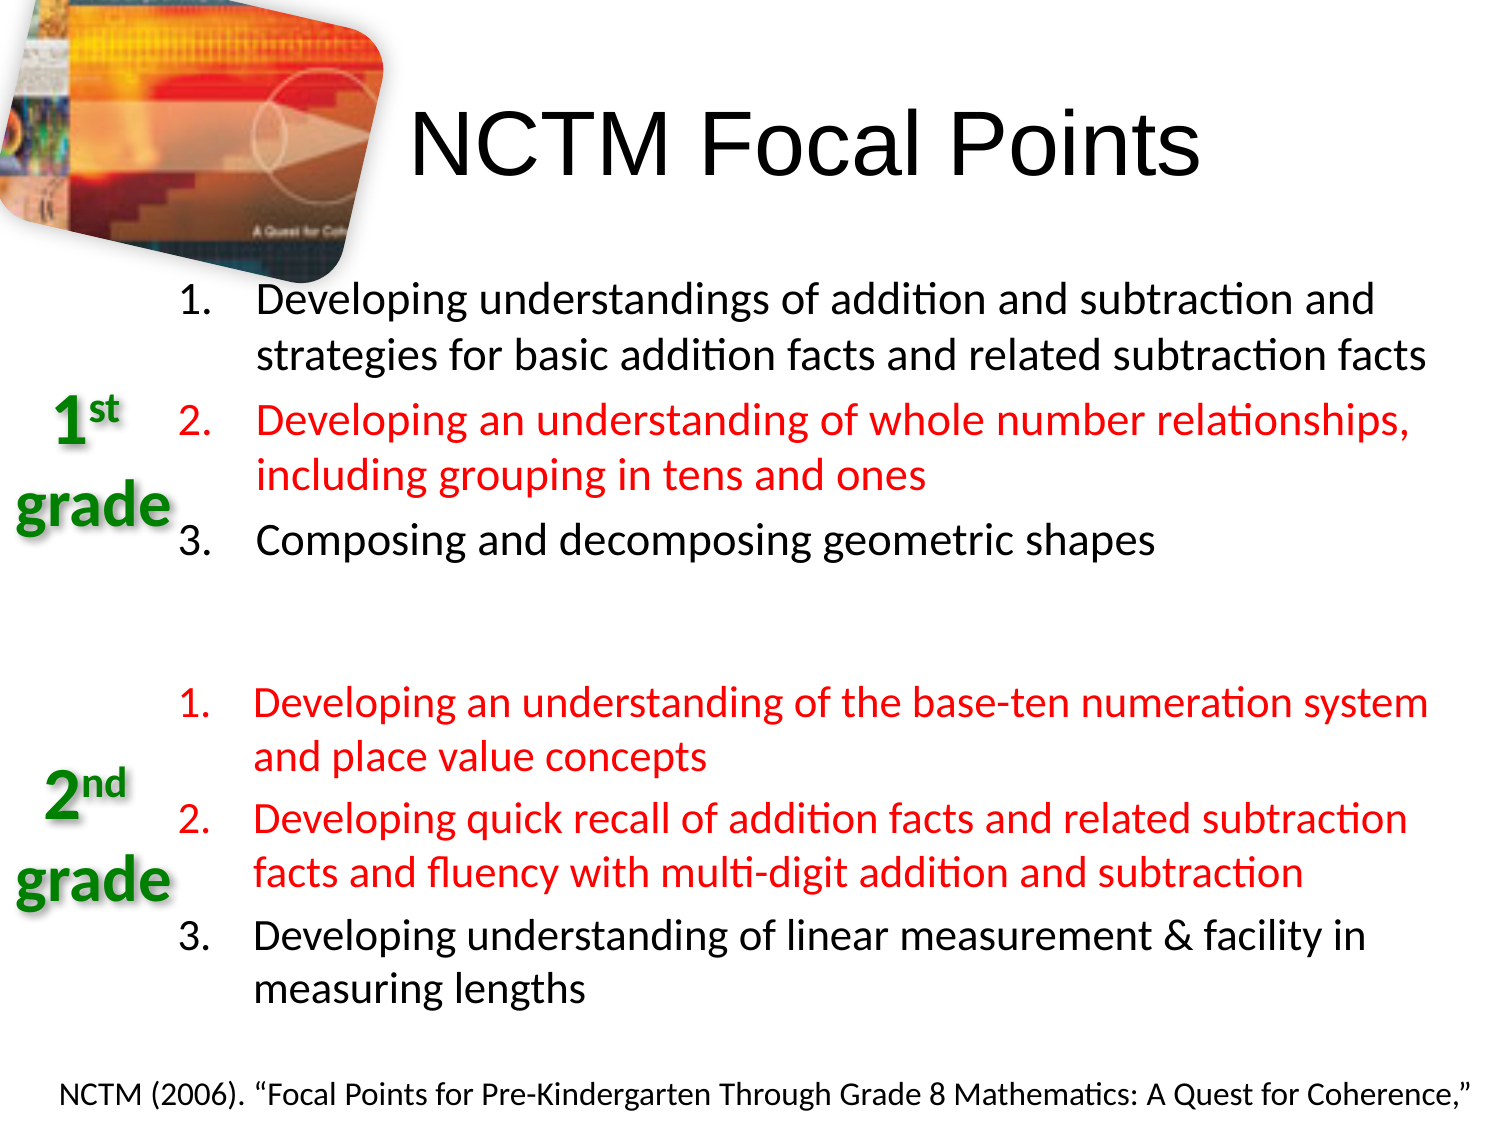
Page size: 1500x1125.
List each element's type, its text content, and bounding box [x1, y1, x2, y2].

text_box NCTM (2006). “Focal Points for Pre-Kindergarten Through Grade 8 Mathematics: A Quest for Coherence,” [44, 1065, 1495, 1120]
text_box 2nd grade [0, 737, 188, 923]
picture [0, 0, 384, 284]
title NCTM Focal Points [372, 45, 1425, 233]
list Developing understandings of addition and subtraction and strategies for basic addition facts and related subtraction facts Developing an understanding of whole number relationships, including grouping in tens and ones Composing and decomposing geometric shapes [162, 260, 1463, 611]
text_box Developing an understanding of the base-ten numeration system and place value concepts Developing quick recall of addition facts and related subtraction facts and fluency with multi-digit addition and subtraction Developing understanding of linear measurement & facility in measuring lengths [162, 665, 1463, 1066]
text_box 1st grade [0, 362, 188, 548]
